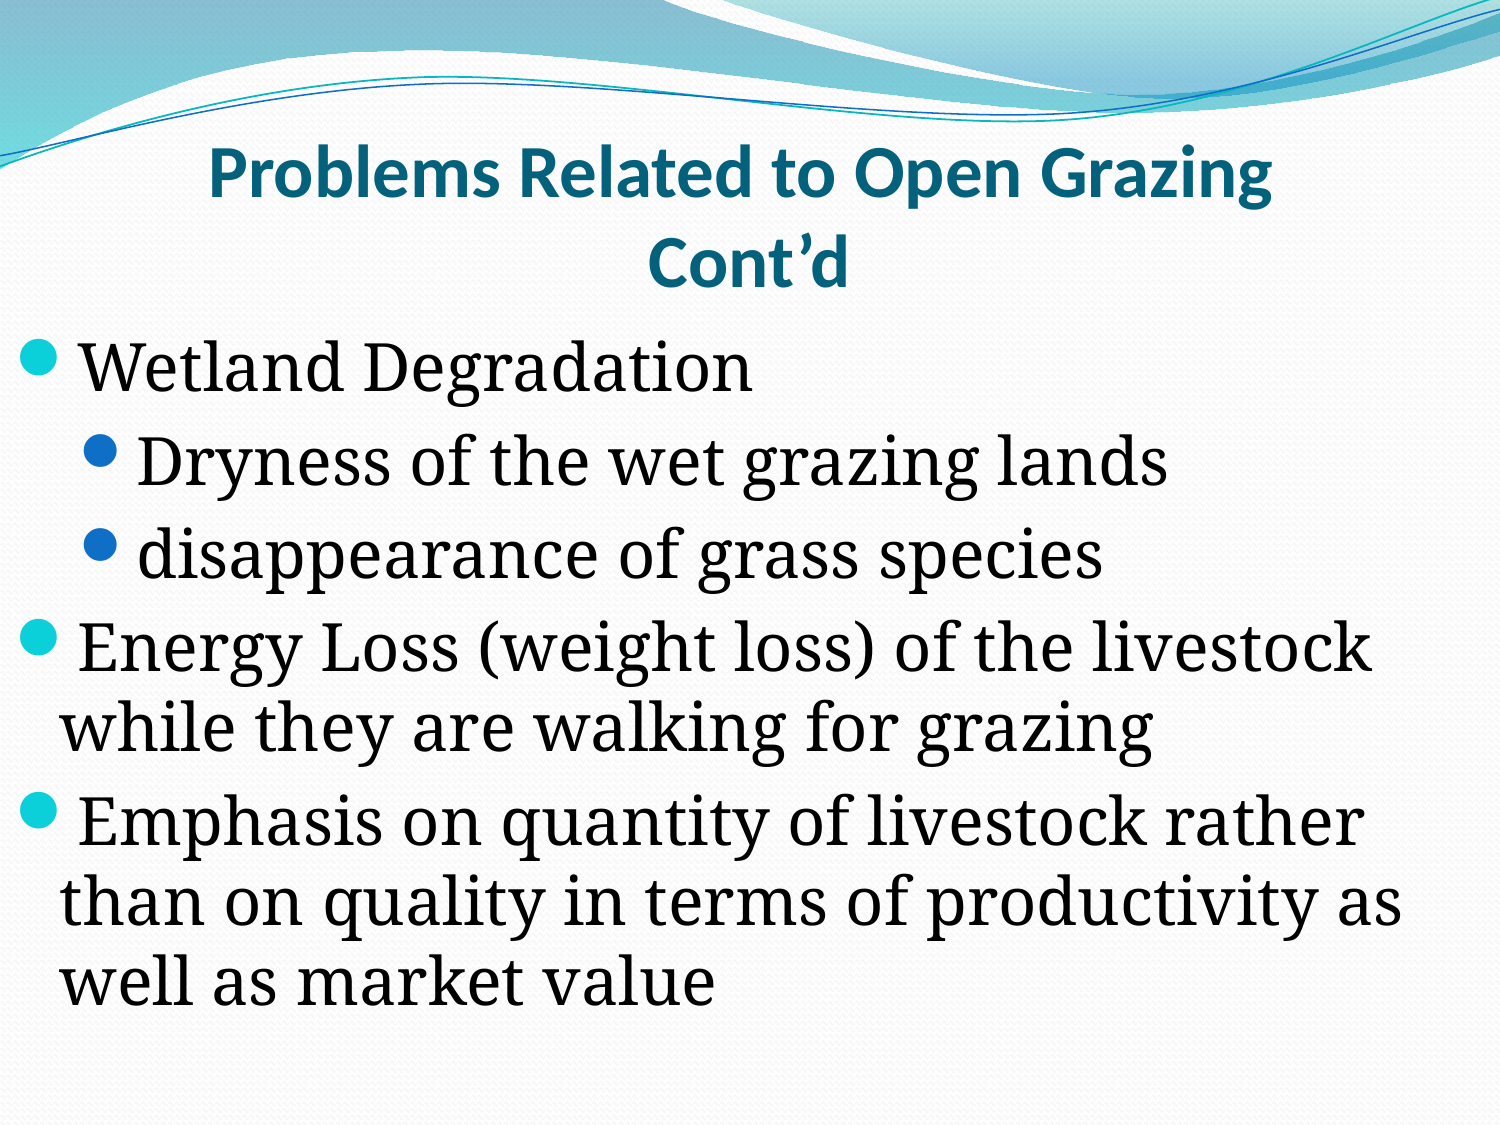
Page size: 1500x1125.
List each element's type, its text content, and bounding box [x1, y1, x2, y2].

list Wetland Degradation Dryness of the wet grazing lands disappearance of grass species Energy Loss (weight loss) of the livestock while they are walking for grazing Emphasis on quantity of livestock rather than on quality in terms of productivity as well as market value [0, 317, 1463, 1125]
title Problems Related to Open Grazing Cont’d [75, 115, 1425, 303]
